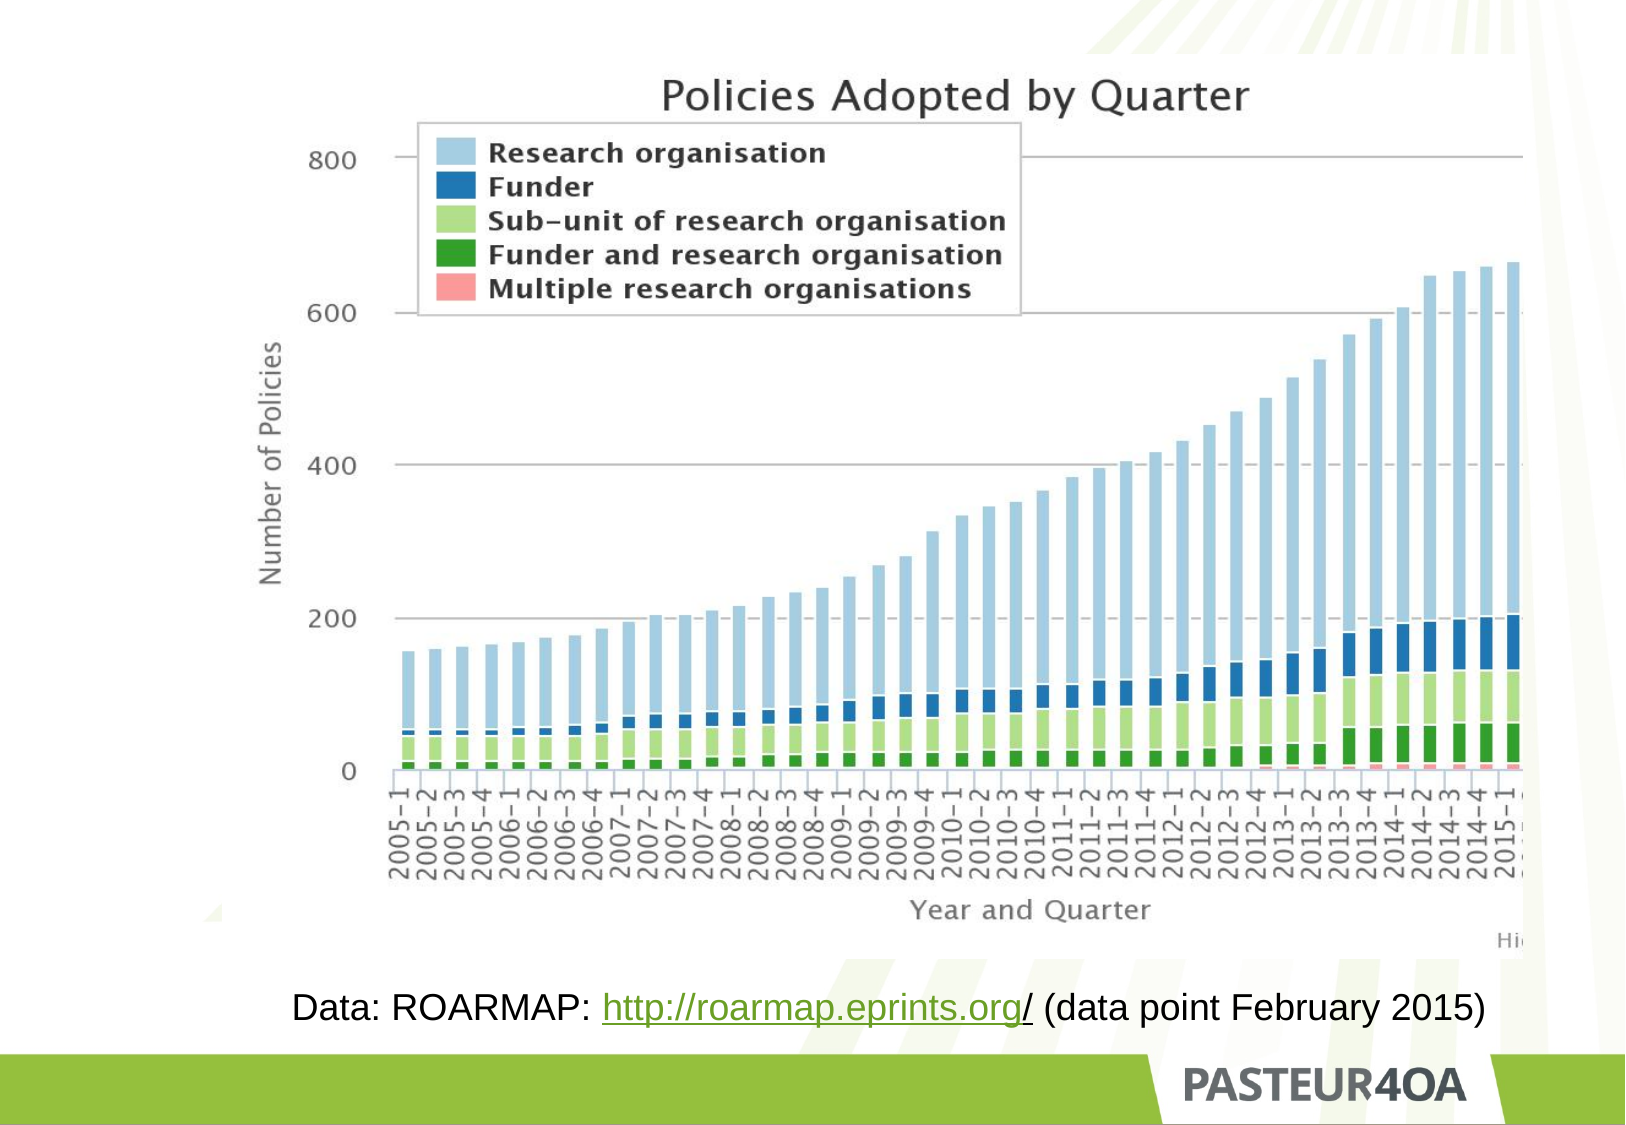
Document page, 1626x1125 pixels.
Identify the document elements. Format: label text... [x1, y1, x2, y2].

picture [0, 0, 1625, 1124]
text_box Data: ROARMAP: http://roarmap.eprints.org/ (data point February 2015) [269, 975, 1533, 1036]
